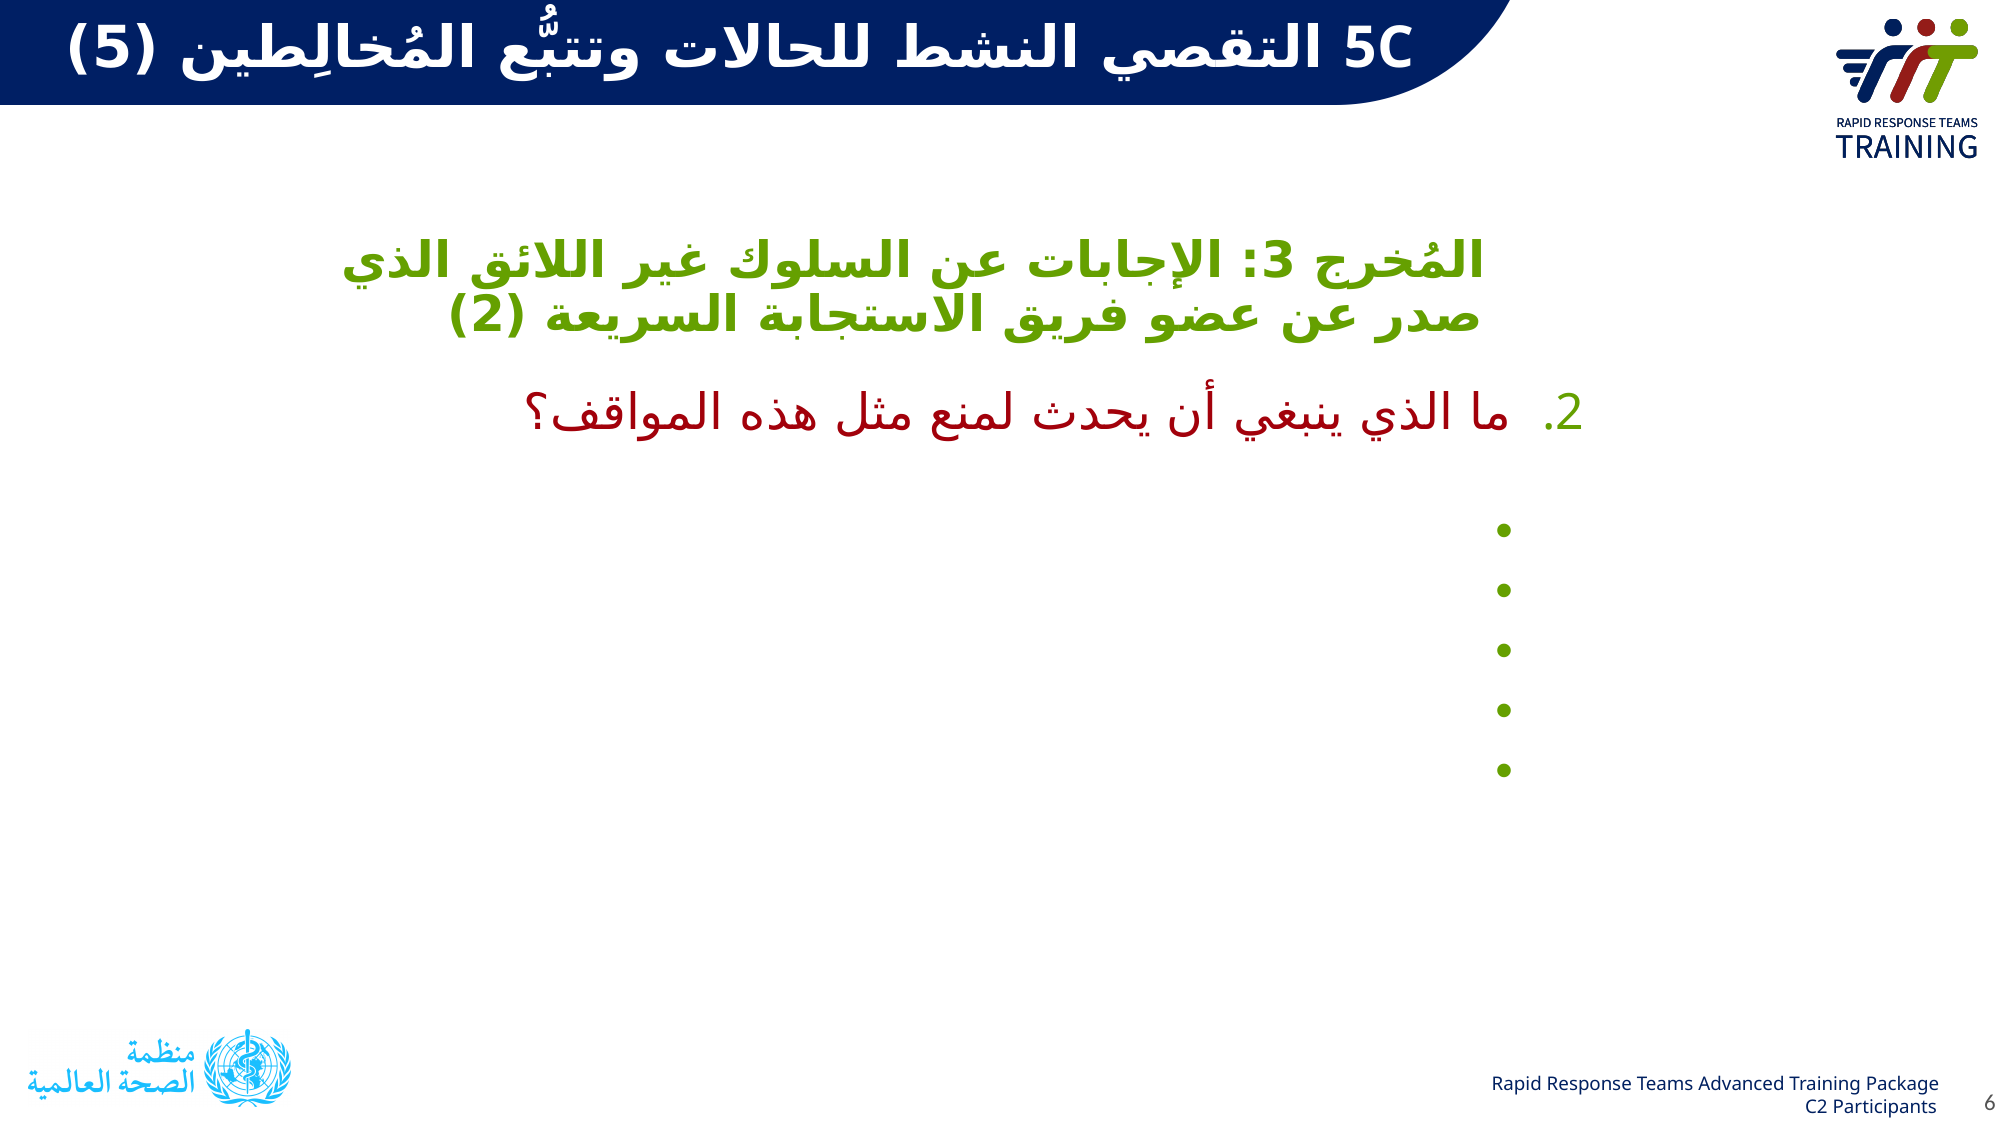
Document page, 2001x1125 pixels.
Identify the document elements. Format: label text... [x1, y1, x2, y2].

title 5C التقصي النشط للحالات وتتبُّع المُخالِطين (5) [34, 0, 1423, 96]
picture [28, 1029, 291, 1107]
picture [0, 0, 1533, 105]
list المُخرج 3: الإجابات عن السلوك غير اللائق الذي صدر عن عضو فريق الاستجابة السريعة (2) [294, 226, 1636, 992]
picture [1835, 19, 1978, 167]
